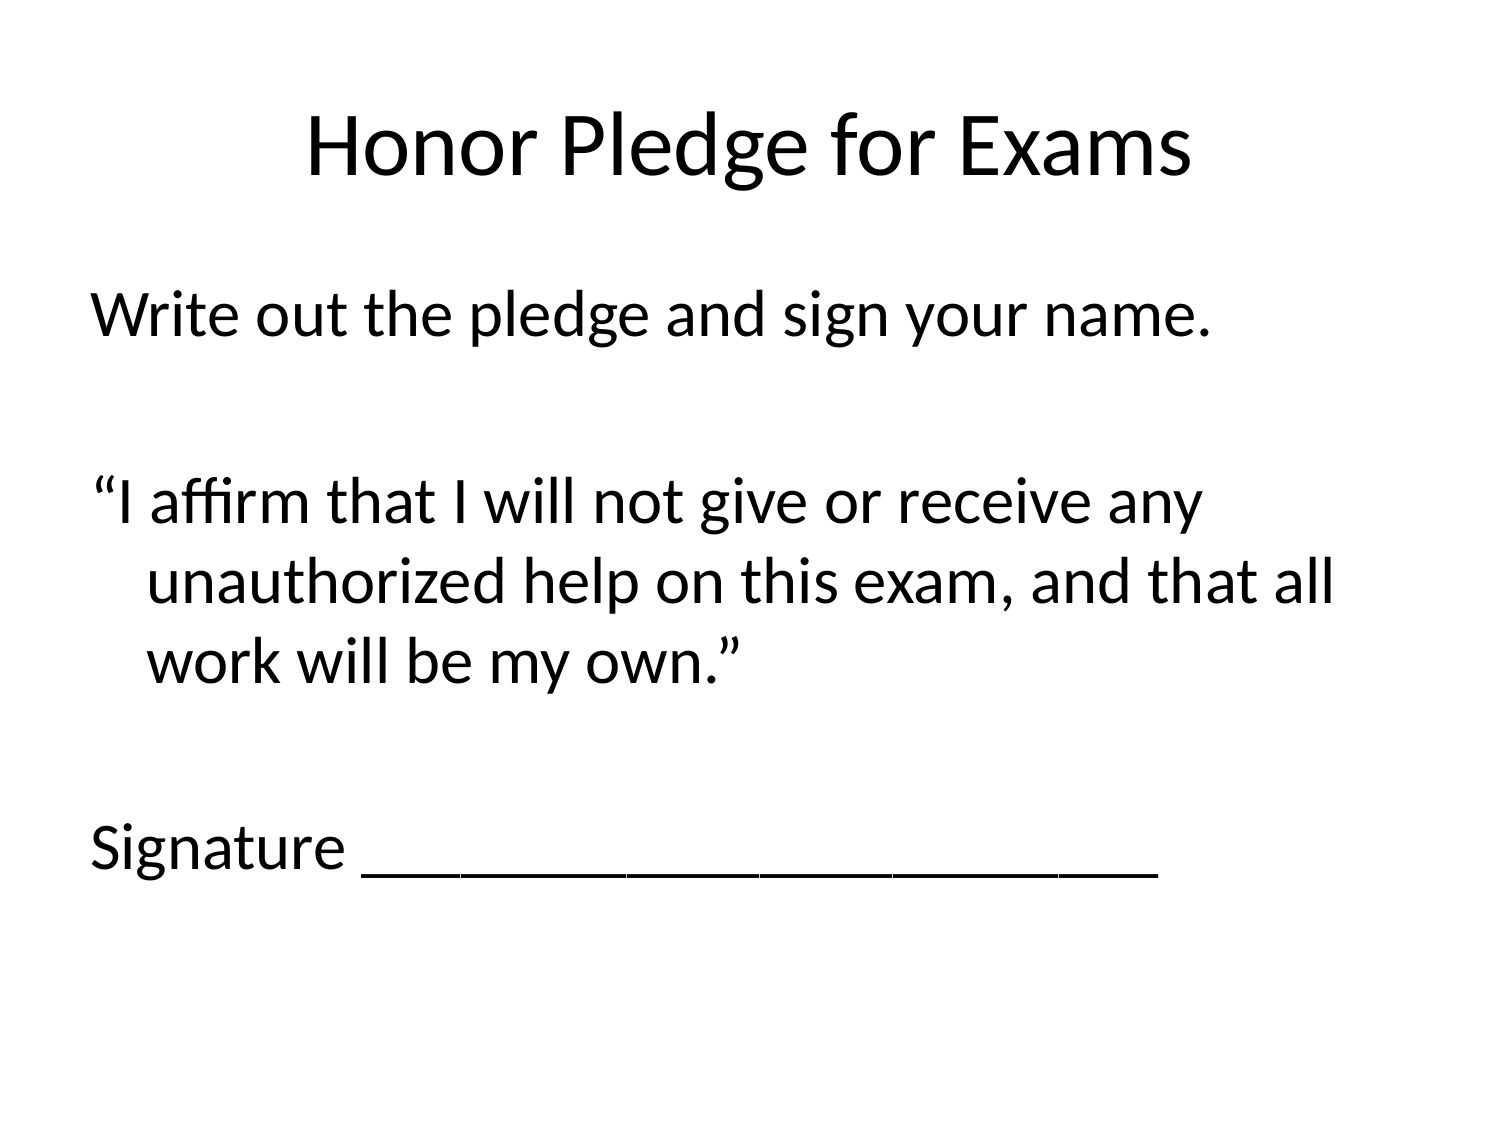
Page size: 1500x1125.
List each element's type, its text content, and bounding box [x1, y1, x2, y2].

list Write out the pledge and sign your name. “I affirm that I will not give or receive any unauthorized help on this exam, and that all work will be my own.” Signature ________________________ [75, 262, 1425, 1005]
title Honor Pledge for Exams [75, 45, 1425, 233]
